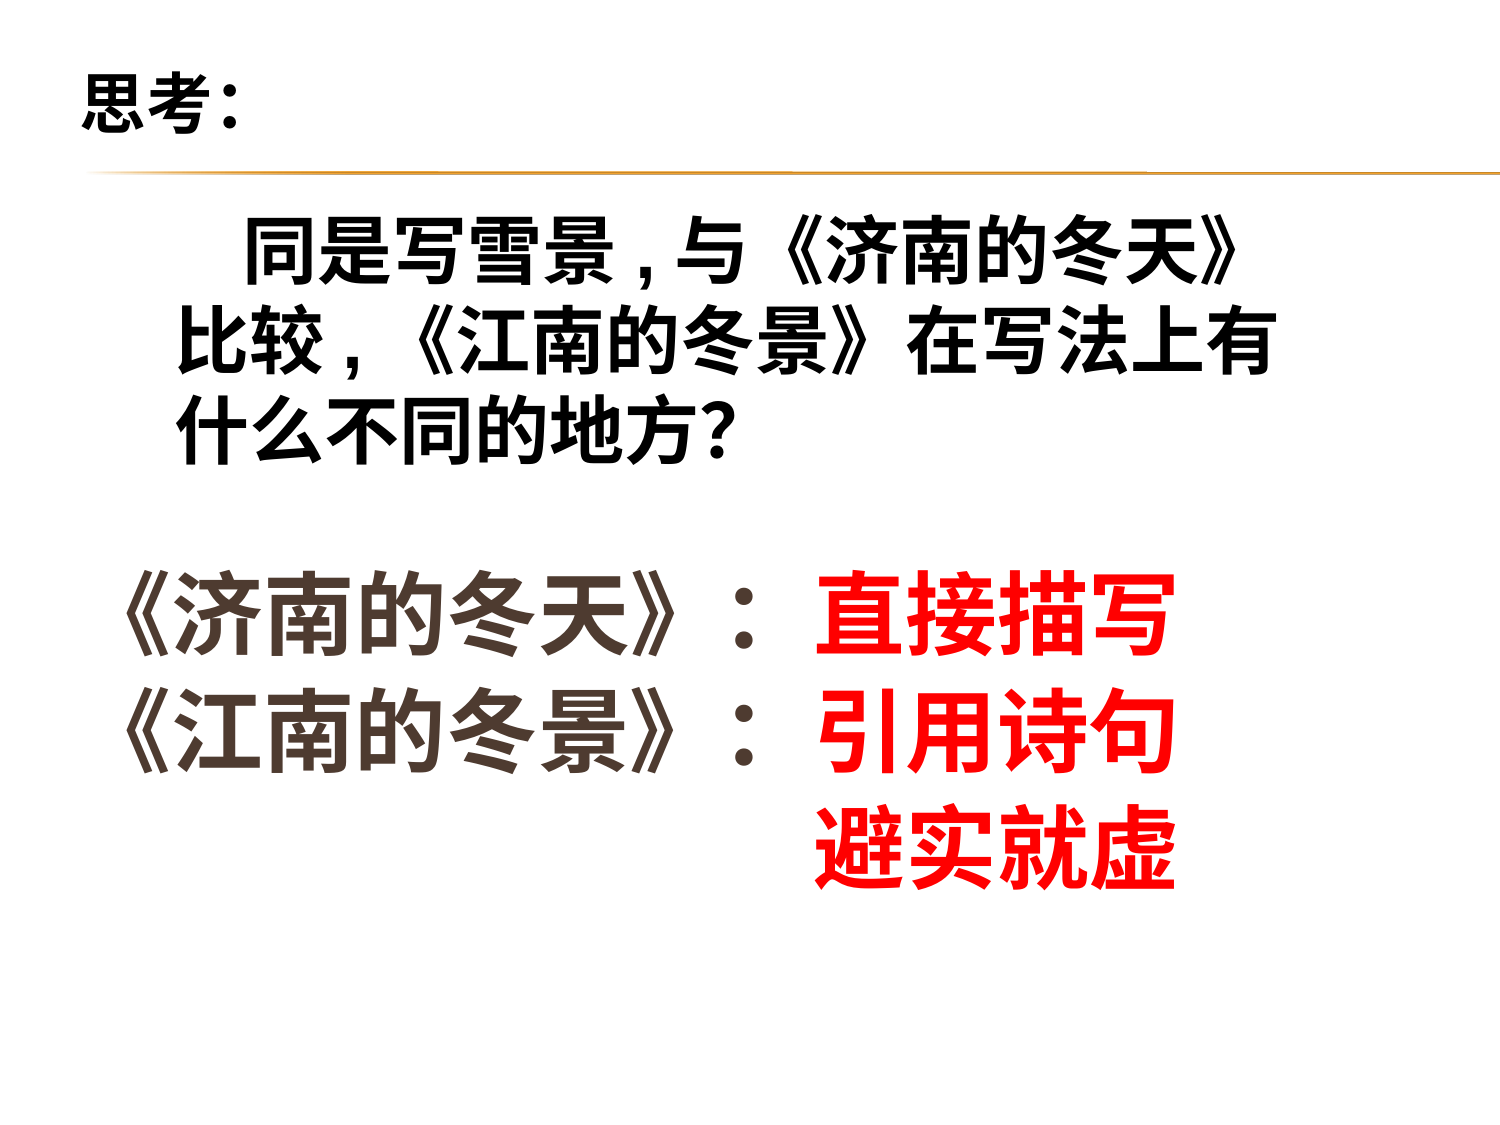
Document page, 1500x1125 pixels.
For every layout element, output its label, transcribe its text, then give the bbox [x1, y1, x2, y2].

text_box 思考： [64, 54, 443, 150]
list 《济南的冬天》：直接描写 《江南的冬景》：引用诗句 避实就虚 [64, 444, 1438, 1125]
picture [83, 170, 1500, 176]
text_box 同是写雪景,与《济南的冬天》比较,《江南的冬景》在写法上有什么不同的地方？ [159, 196, 1353, 482]
